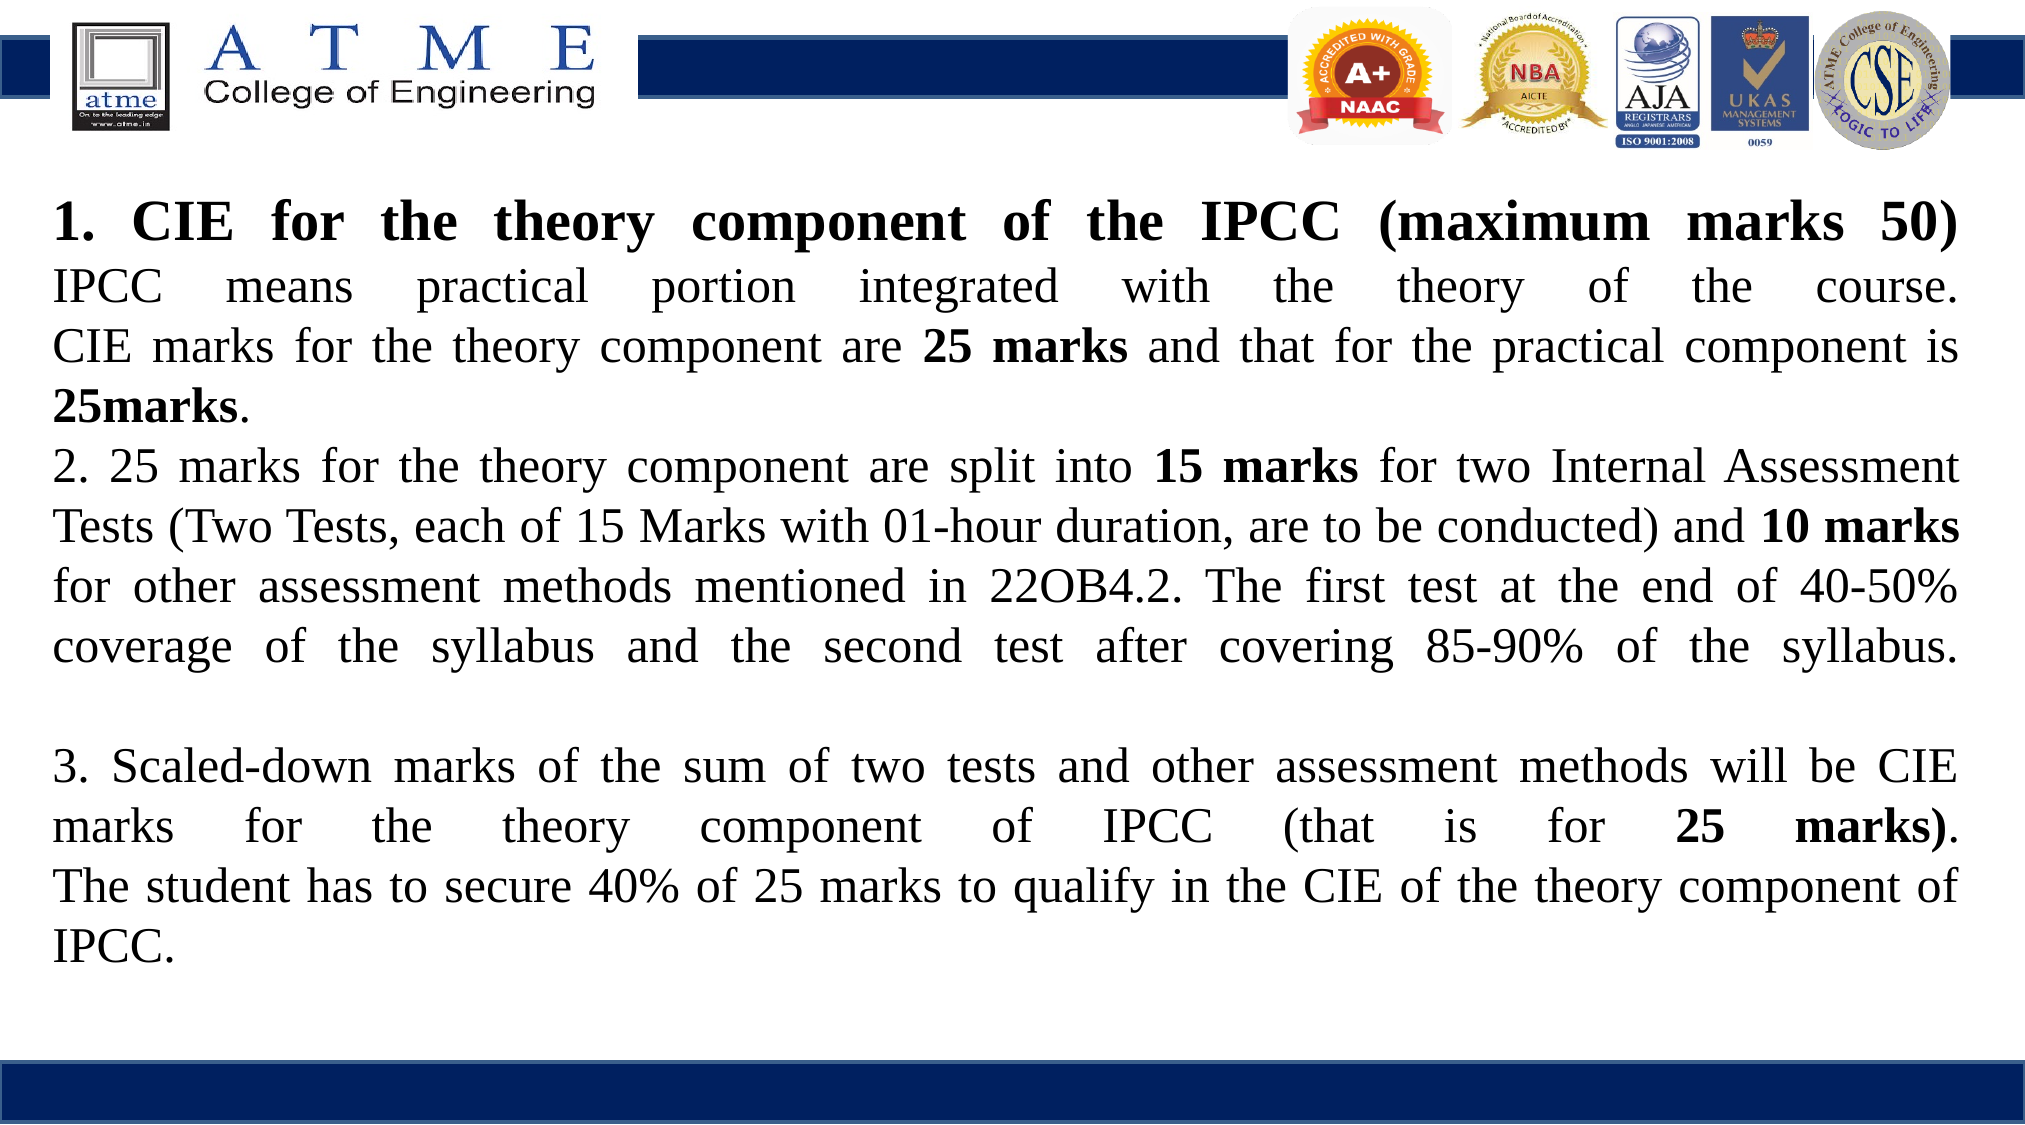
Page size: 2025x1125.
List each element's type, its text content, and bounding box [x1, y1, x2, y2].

title 1. CIE for the theory component of the IPCC (maximum marks 50) IPCC means practical portion integrated with the theory of the course. CIE marks for the theory component are 25 marks and that for the practical component is 25marks. 2. 25 marks for the theory component are split into 15 marks for two Internal Assessment Tests (Two Tests, each of 15 Marks with 01-hour duration, are to be conducted) and 10 marks for other assessment methods mentioned in 22OB4.2. The first test at the end of 40-50% coverage of the syllabus and the second test after covering 85-90% of the syllabus. 3. Scaled-down marks of the sum of two tests and other assessment methods will be CIE marks for the theory component of IPCC (that is for 25 marks). The student has to secure 40% of 25 marks to qualify in the CIE of the theory component of IPCC. [37, 174, 1975, 1038]
picture [1814, 9, 1951, 151]
picture [50, 0, 638, 150]
picture [1287, 6, 1813, 150]
